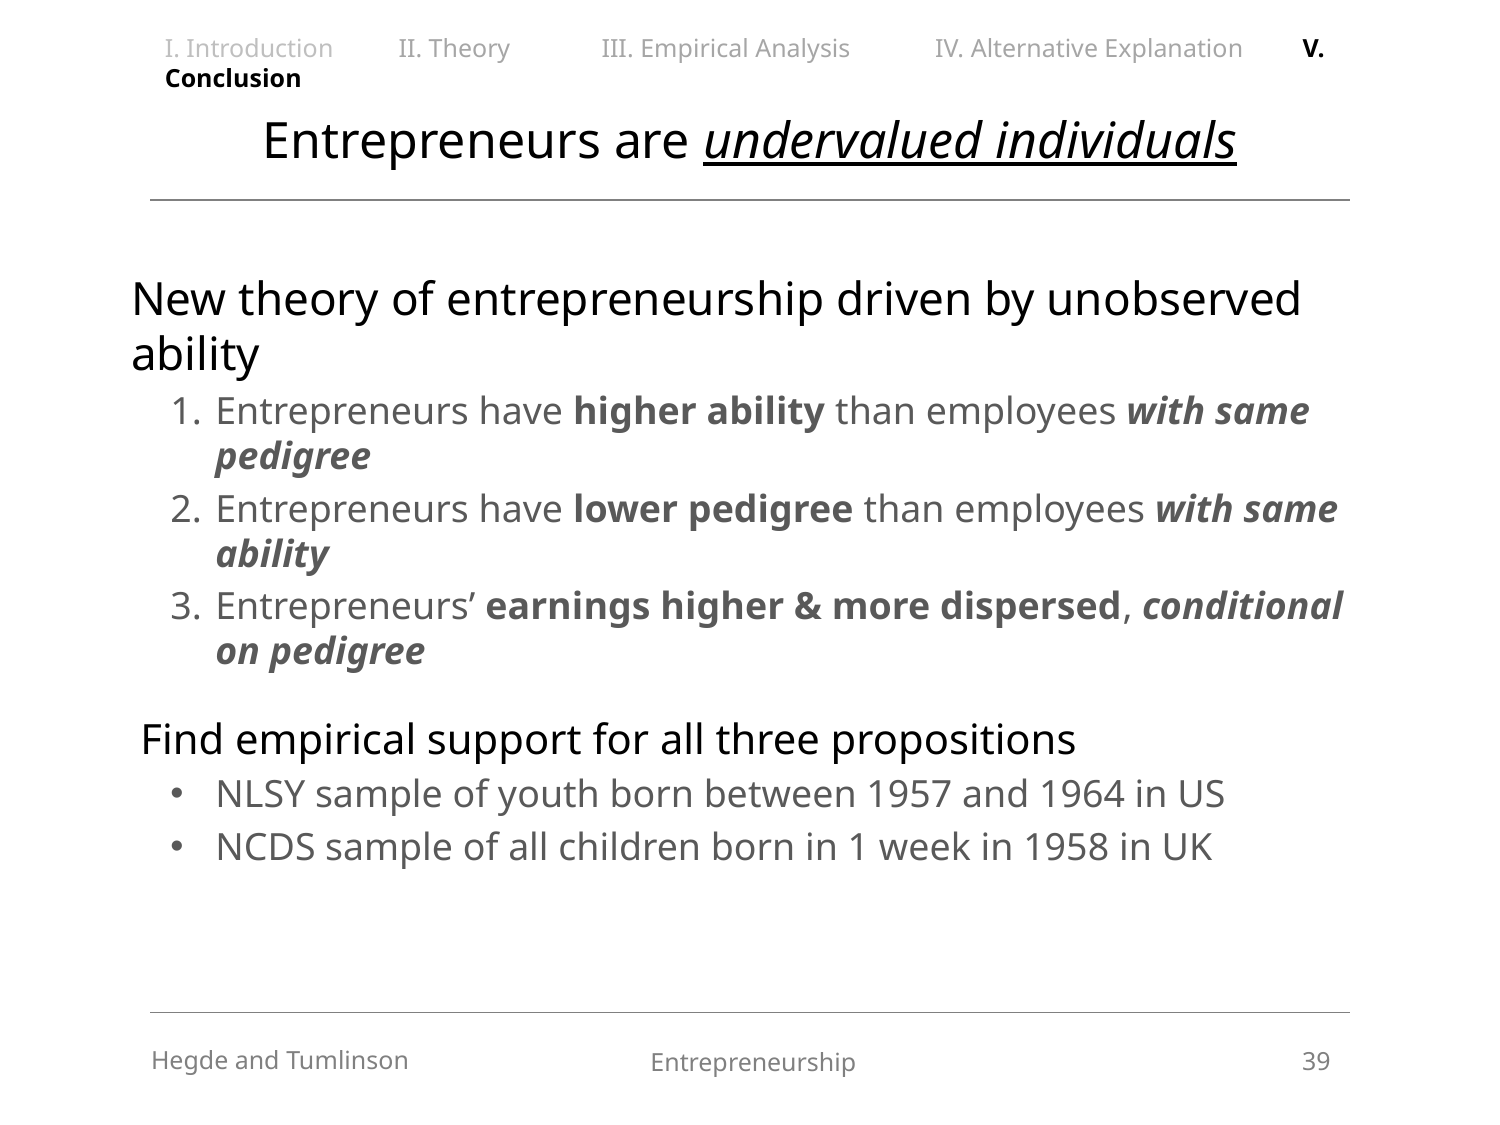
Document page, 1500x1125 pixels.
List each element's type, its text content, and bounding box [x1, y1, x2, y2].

text_box Hegde and Tumlinson [136, 1037, 425, 1083]
list New theory of entrepreneurship driven by unobserved ability Entrepreneurs have higher ability than employees with same pedigree Entrepreneurs have lower pedigree than employees with same ability Entrepreneurs’ earnings higher & more dispersed, conditional on pedigree Find empirical support for all three propositions NLSY sample of youth born between 1957 and 1964 in US NCDS sample of all children born in 1 week in 1958 in UK [116, 262, 1391, 925]
title Entrepreneurs are undervalued individuals [137, 45, 1363, 233]
text_box I. Introduction II. Theory III. Empirical Analysis IV. Alternative Explanation V. Conclusion [149, 24, 1350, 100]
slide_number 39 [1233, 1032, 1346, 1093]
text_box Entrepreneurship [635, 1039, 872, 1084]
